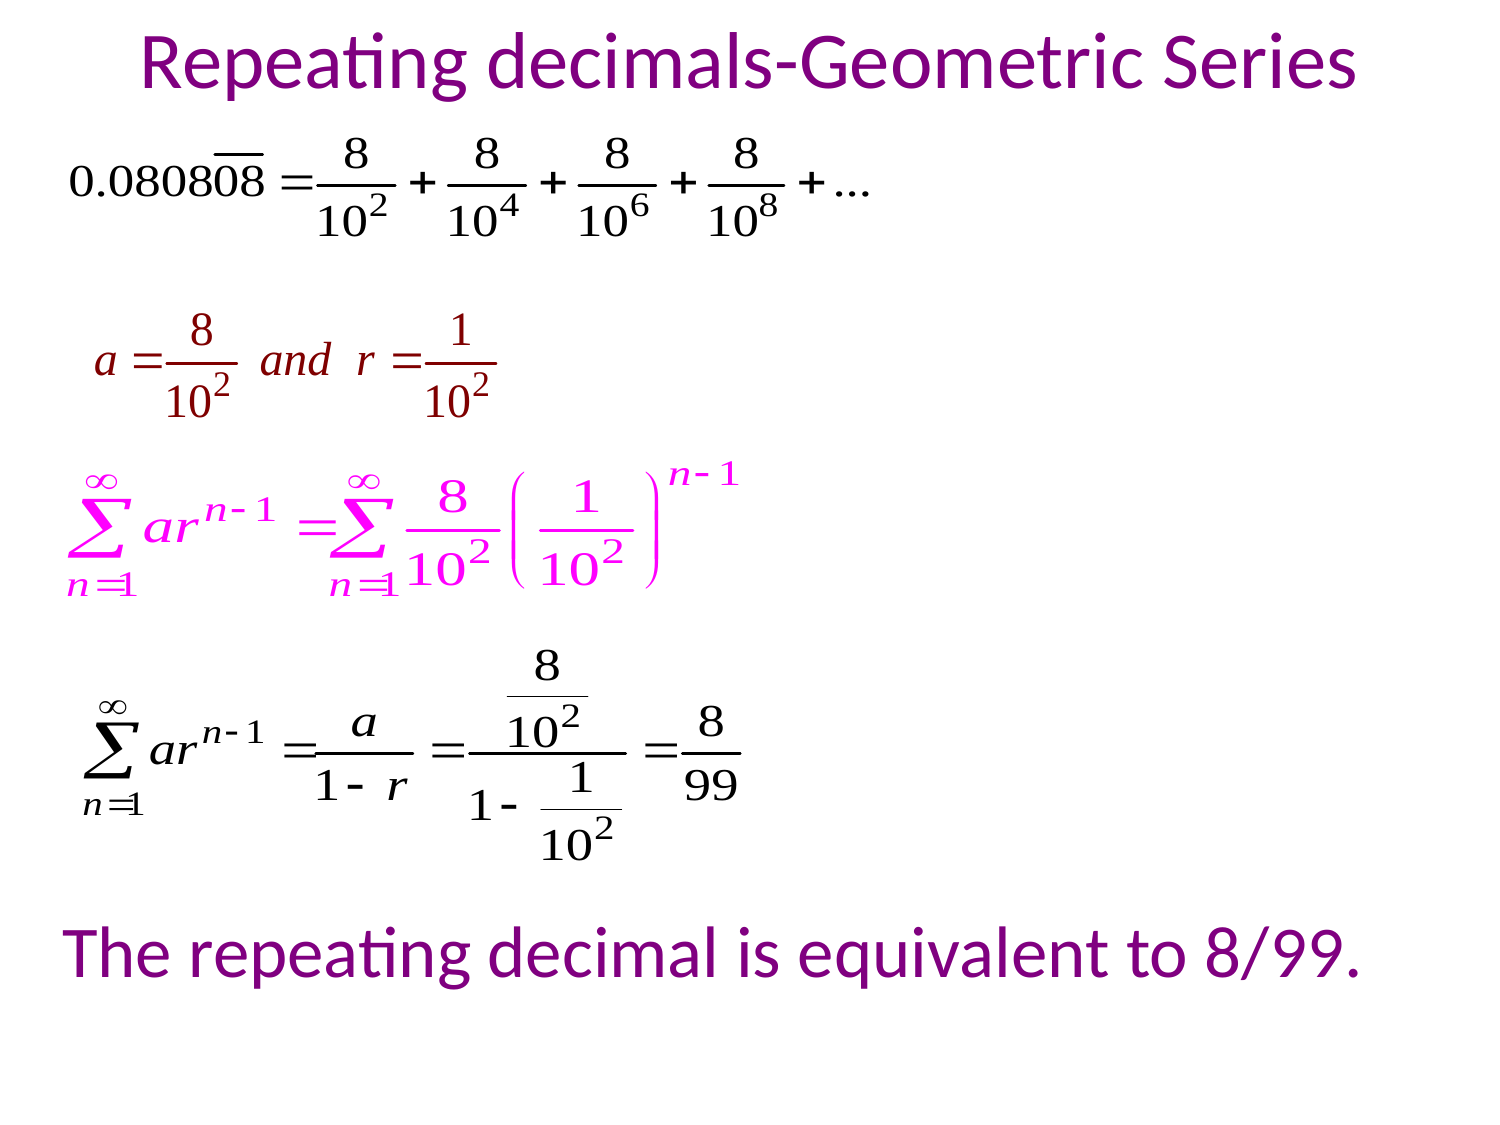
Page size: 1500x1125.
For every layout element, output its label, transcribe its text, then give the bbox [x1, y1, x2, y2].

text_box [74, 637, 751, 869]
title Repeating decimals-Geometric Series [112, 0, 1388, 188]
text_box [57, 449, 751, 605]
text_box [62, 124, 876, 246]
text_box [87, 299, 506, 427]
text_box The repeating decimal is equivalent to 8/99. [47, 897, 1463, 1000]
